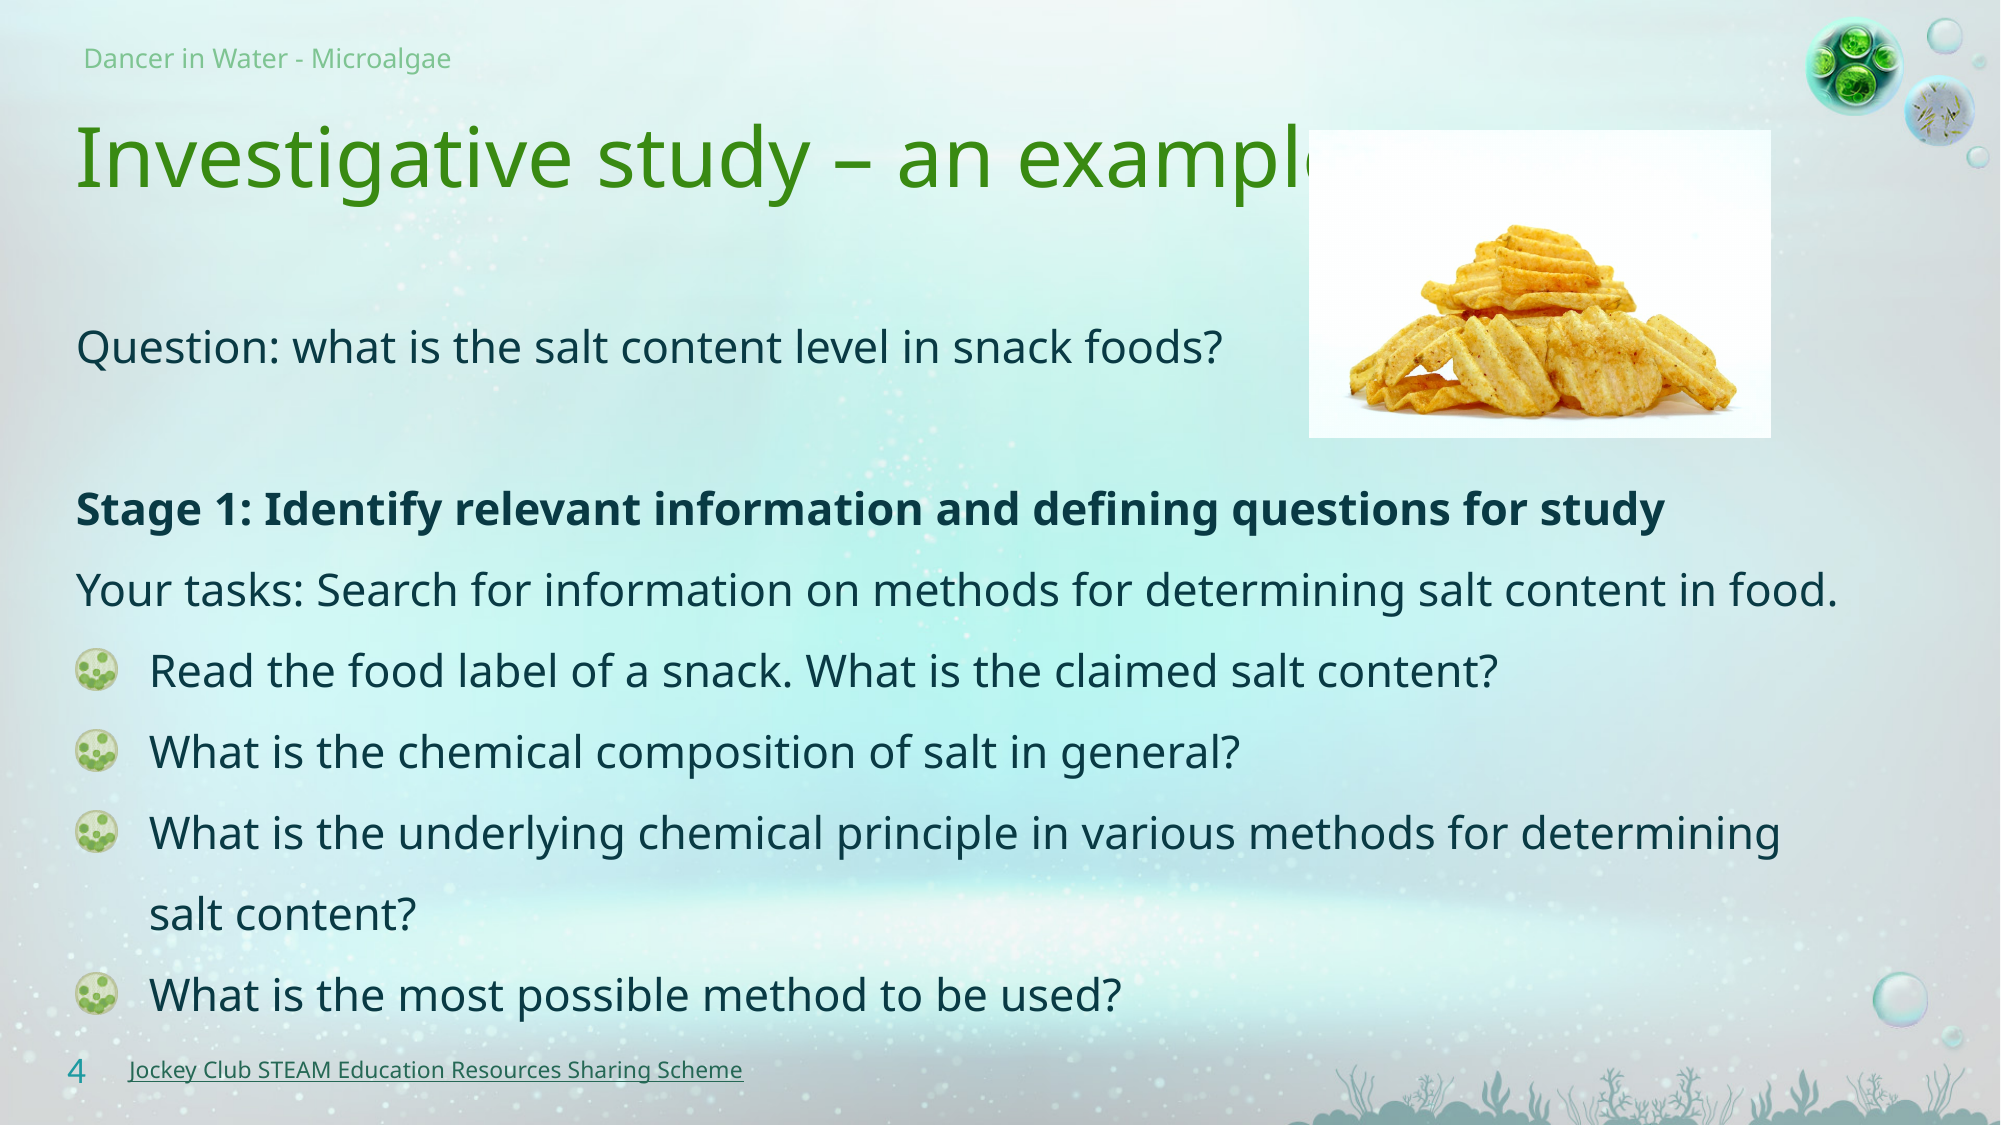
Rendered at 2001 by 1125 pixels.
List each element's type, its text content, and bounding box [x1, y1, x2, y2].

list Question: what is the salt content level in snack foods? Stage 1: Identify relevant information and defining questions for study Your tasks: Search for information on methods for determining salt content in food. Read the food label of a snack. What is the claimed salt content? What is the chemical composition of salt in general? What is the underlying chemical principle in various methods for determining salt content? What is the most possible method to be used? [61, 284, 1862, 1043]
slide_number 4 [35, 1038, 118, 1099]
picture [0, 0, 2001, 1125]
title Investigative study – an example [61, 96, 1571, 229]
